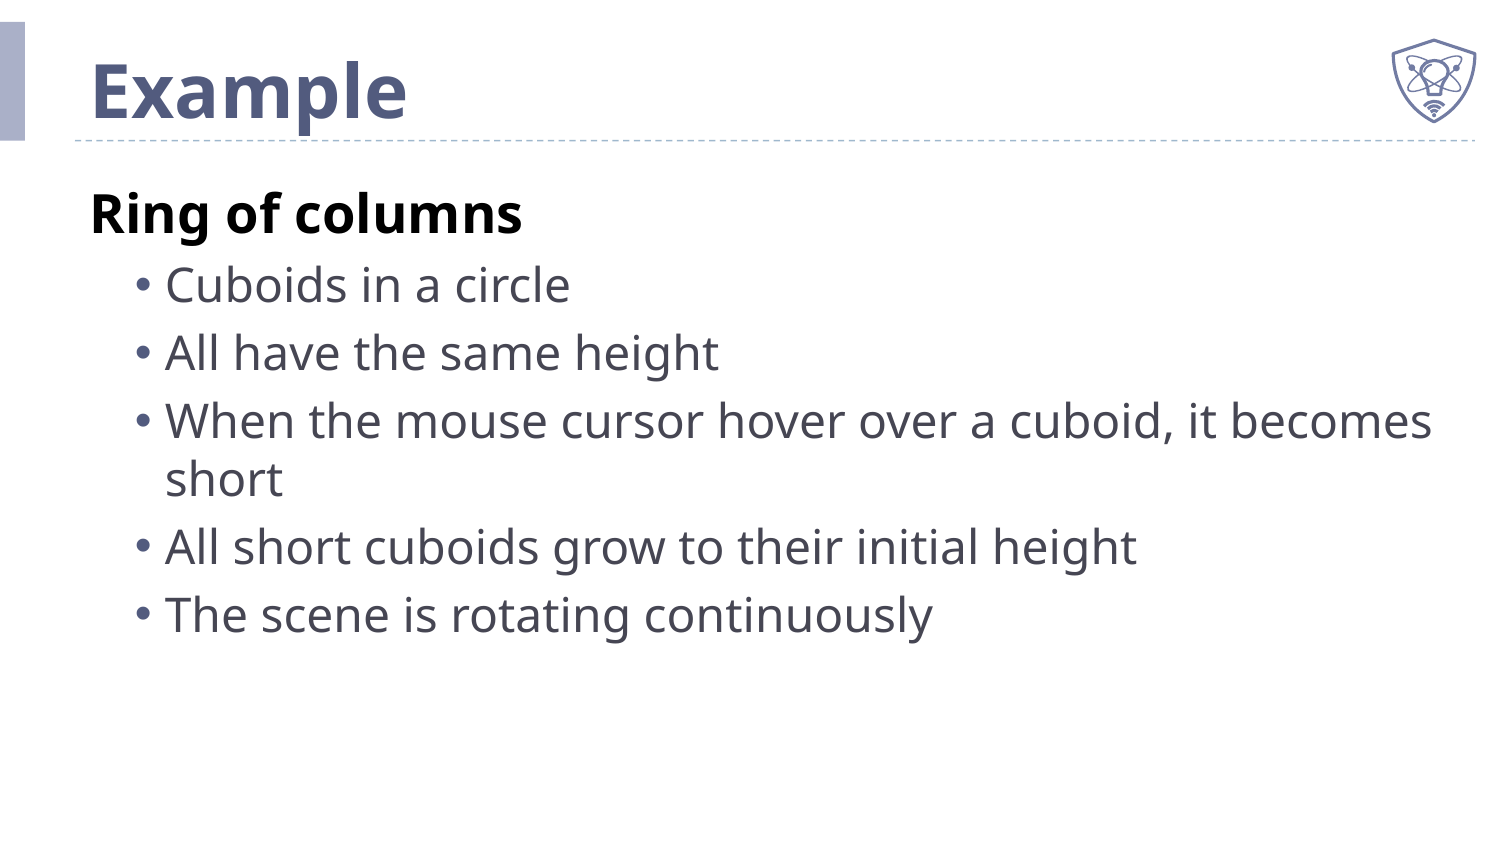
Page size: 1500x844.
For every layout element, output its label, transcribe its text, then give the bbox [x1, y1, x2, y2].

title Example [75, 18, 1475, 141]
list Ring of columns Cuboids in a circle All have the same height When the mouse cursor hover over a cuboid, it becomes short All short cuboids grow to their initial height The scene is rotating continuously [75, 171, 1475, 835]
